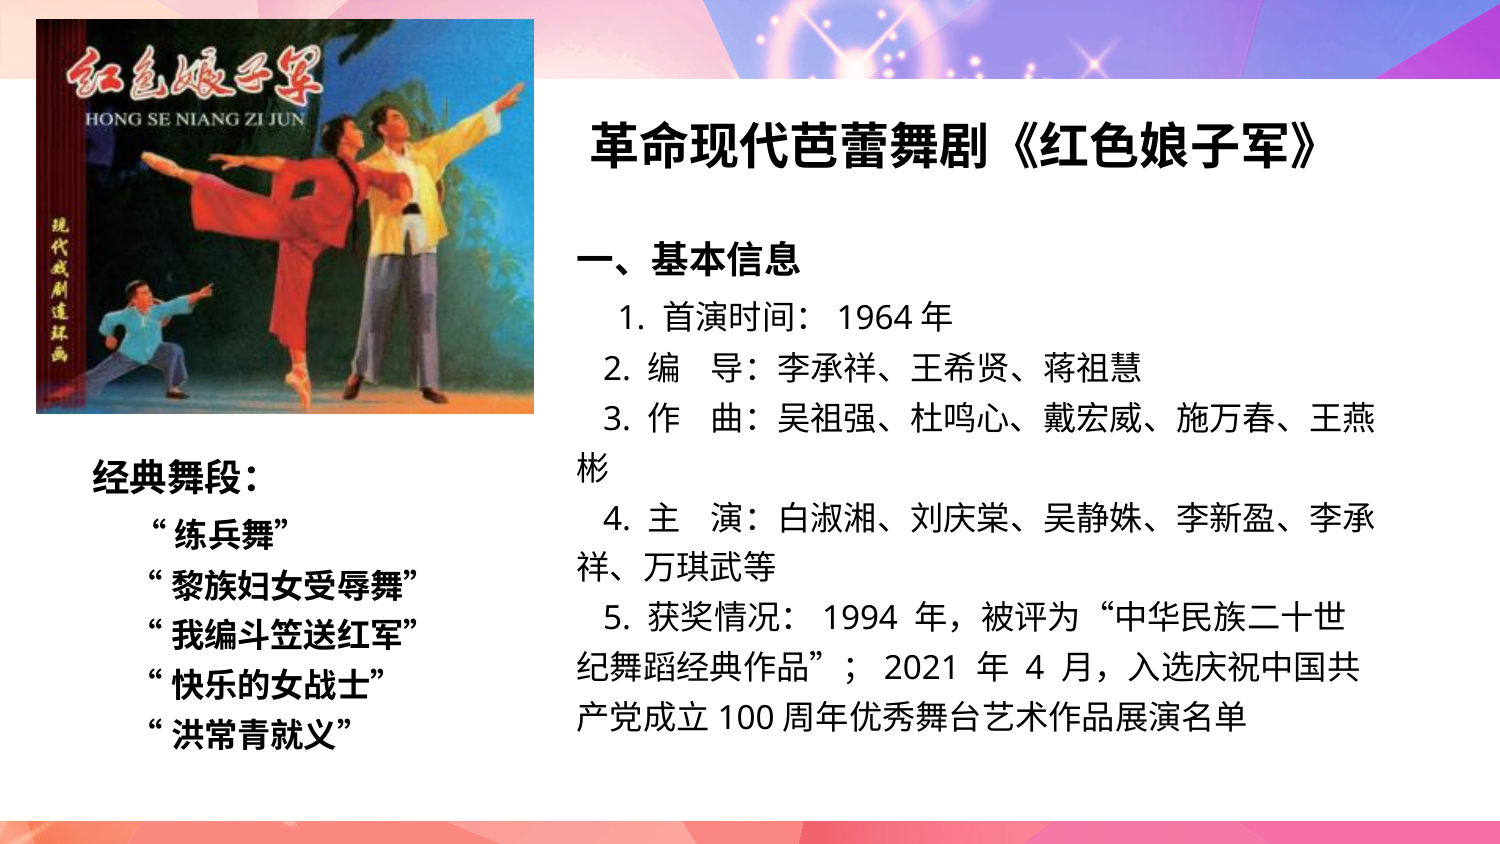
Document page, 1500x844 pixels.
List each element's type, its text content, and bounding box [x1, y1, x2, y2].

text_box 革命现代芭蕾舞剧《红色娘子军》 [548, 107, 1382, 182]
text_box 经典舞段： “练兵舞” “黎族妇女受辱舞” “我编斗笠送红军” “快乐的女战士” “洪常青就义” [77, 434, 534, 762]
picture [0, 821, 1500, 844]
picture [0, 0, 1500, 414]
text_box 一、基本信息 1. 首演时间：1964年 2. 编 导：李承祥、王希贤、蒋祖慧 3. 作 曲：吴祖强、杜鸣心、戴宏威、施万春、王燕彬 4. 主 演：白淑湘、刘庆棠、吴静姝、李新盈、李承祥、万琪武等 5. 获奖情况：1994 年，被评为“中华民族二十世纪舞蹈经典作品”；2021 年 4 月，入选庆祝中国共产党成立100周年优秀舞台艺术作品展演名单 [562, 217, 1394, 751]
